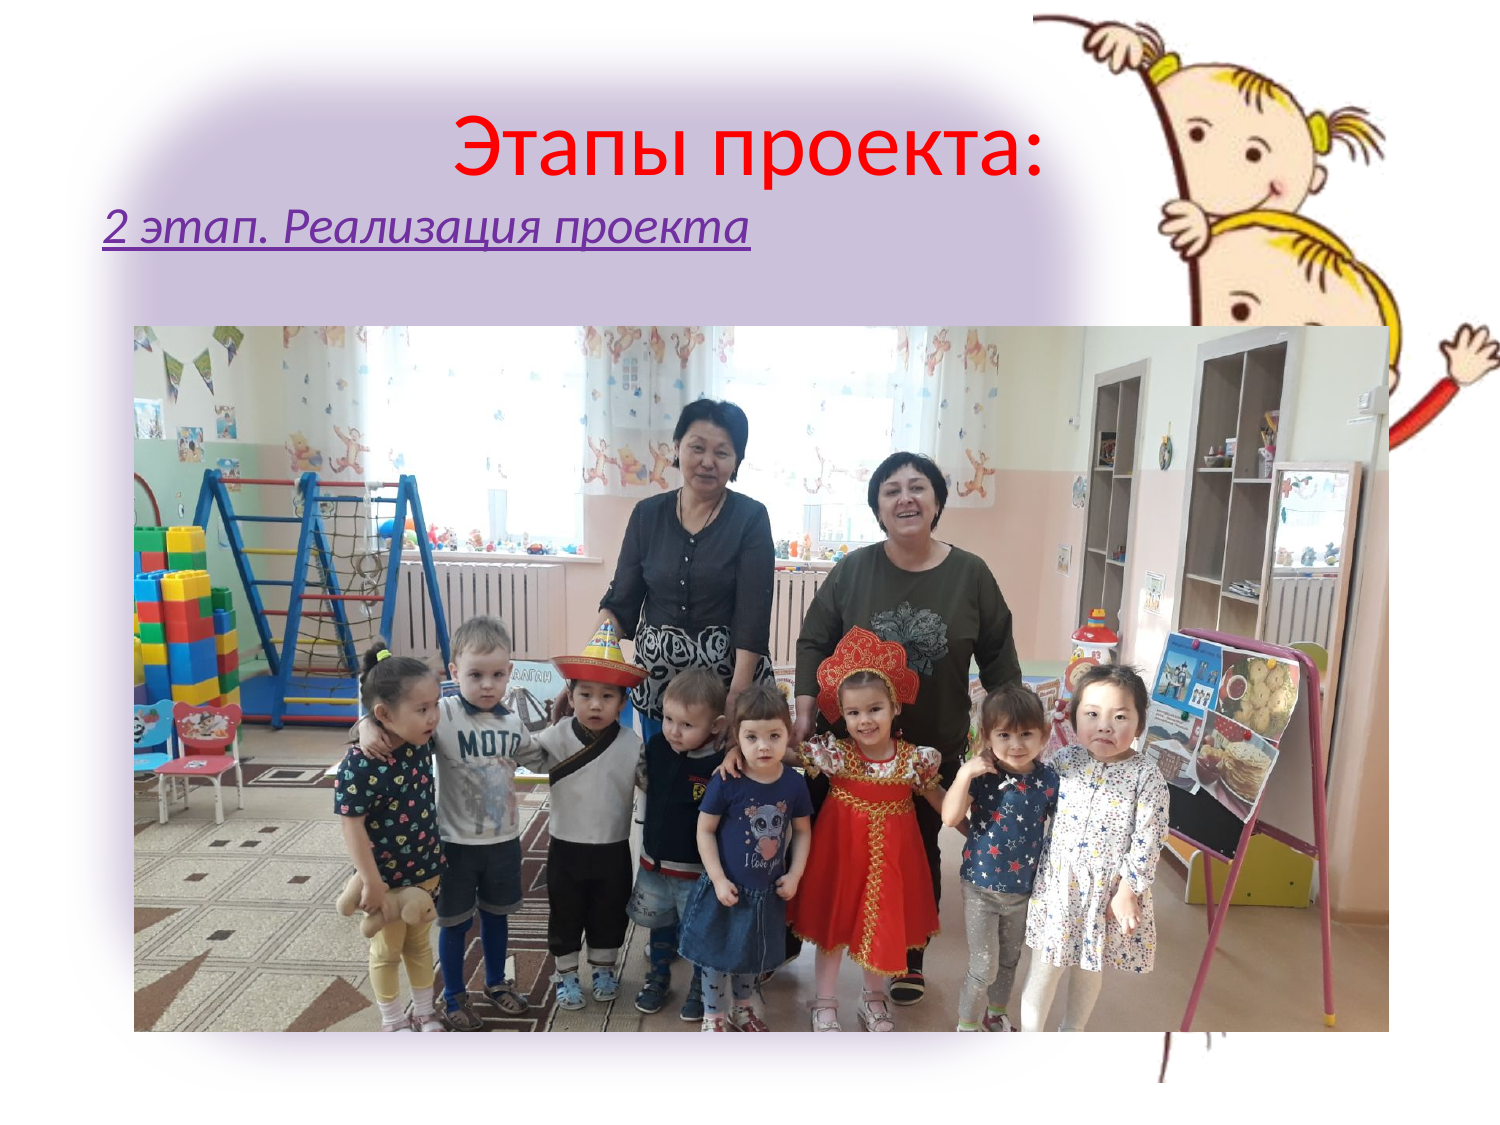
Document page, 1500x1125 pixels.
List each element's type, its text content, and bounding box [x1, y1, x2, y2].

list 2 этап. Реализация проекта [75, 184, 1317, 1005]
title Этапы проекта: [75, 45, 1425, 233]
picture [133, 0, 1500, 1083]
